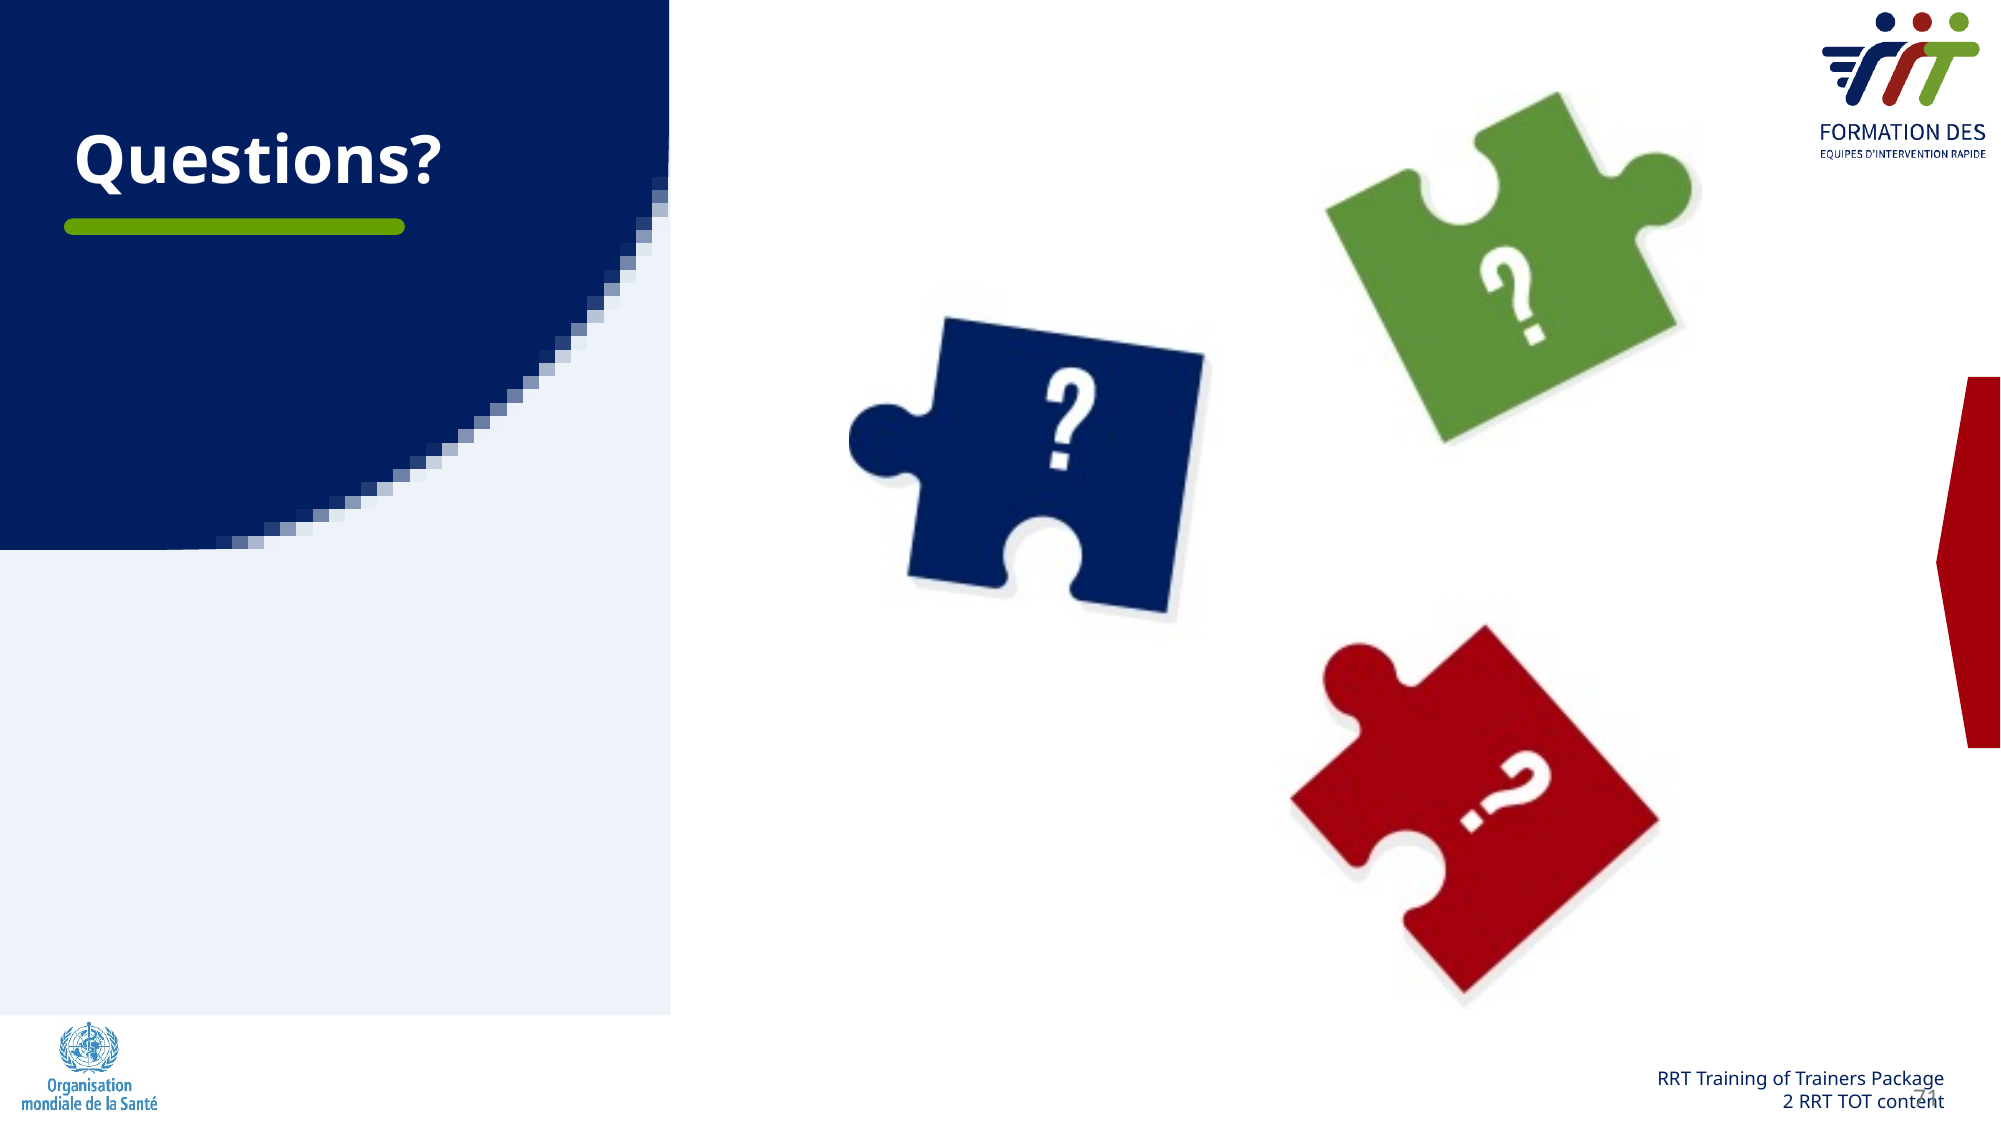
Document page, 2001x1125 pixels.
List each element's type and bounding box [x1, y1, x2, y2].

picture [20, 1020, 158, 1111]
picture [849, 90, 1702, 1009]
picture [0, 0, 670, 551]
picture [1820, 11, 1986, 160]
